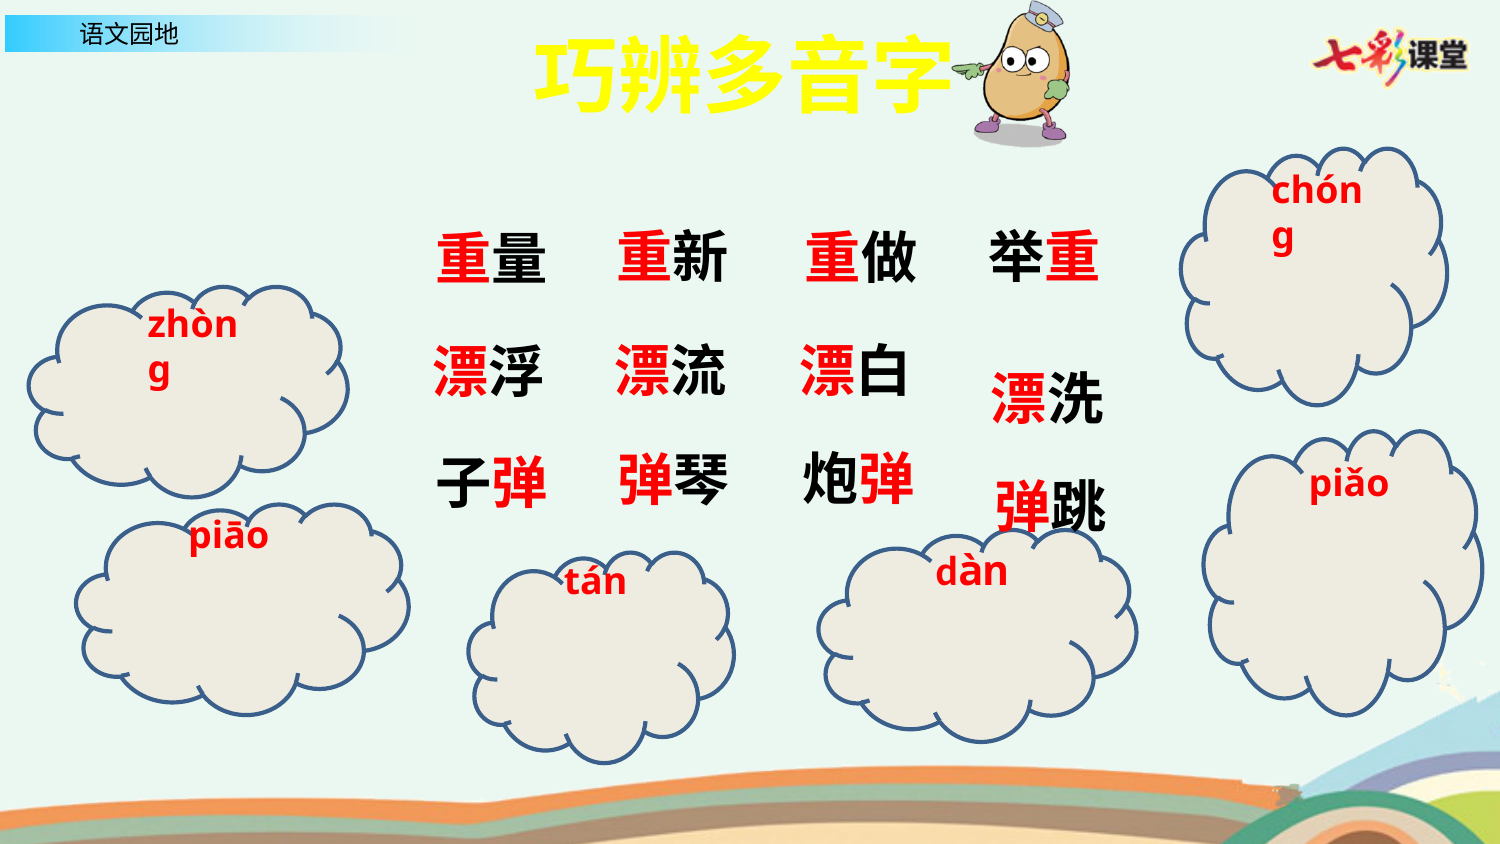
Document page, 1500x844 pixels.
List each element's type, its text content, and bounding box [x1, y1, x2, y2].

text_box 重量 [420, 215, 563, 298]
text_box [28, 285, 348, 497]
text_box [1203, 430, 1483, 715]
text_box 漂流 [599, 327, 742, 410]
picture [1308, 14, 1477, 95]
text_box 漂洗 [976, 318, 1119, 438]
text_box 漂浮 [417, 328, 573, 411]
text_box 巧辨多音字 [522, 16, 945, 129]
text_box 弹跳 [979, 426, 1128, 527]
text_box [76, 503, 409, 715]
text_box 举重 [973, 213, 1116, 297]
picture [950, 0, 1078, 149]
text_box 重新 [601, 213, 744, 297]
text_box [818, 529, 1137, 742]
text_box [1180, 147, 1448, 405]
text_box 子弹 [420, 440, 563, 523]
text_box 弹琴 [602, 436, 745, 519]
text_box 炮弹 [787, 435, 931, 518]
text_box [468, 550, 735, 763]
text_box 重做 [789, 215, 933, 298]
text_box 漂白 [784, 327, 928, 410]
picture [0, 572, 1500, 844]
